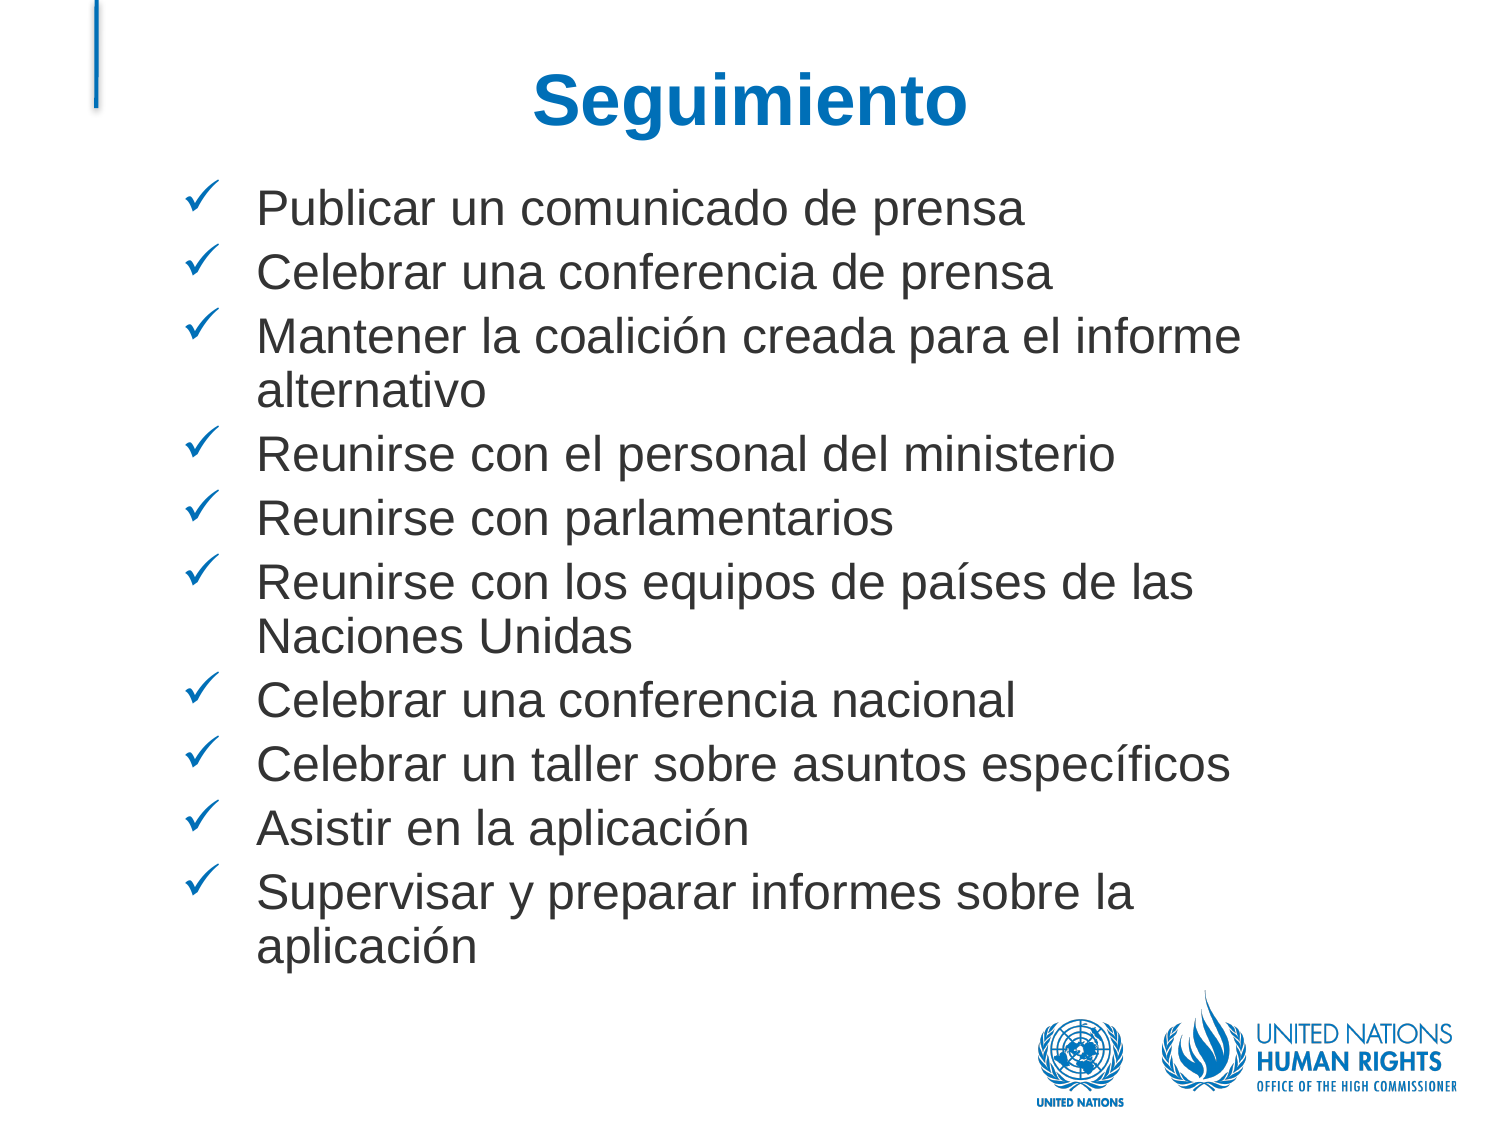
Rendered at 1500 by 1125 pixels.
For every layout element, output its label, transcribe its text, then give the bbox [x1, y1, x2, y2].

text_box Publicar un comunicado de prensa Celebrar una conferencia de prensa Mantener la coalición creada para el informe alternativo Reunirse con el personal del ministerio Reunirse con parlamentarios Reunirse con los equipos de países de las Naciones Unidas Celebrar una conferencia nacional Celebrar un taller sobre asuntos específicos Asistir en la aplicación Supervisar y preparar informes sobre la aplicación [166, 175, 1325, 962]
title Seguimiento [65, 45, 1437, 224]
picture [1037, 990, 1457, 1107]
